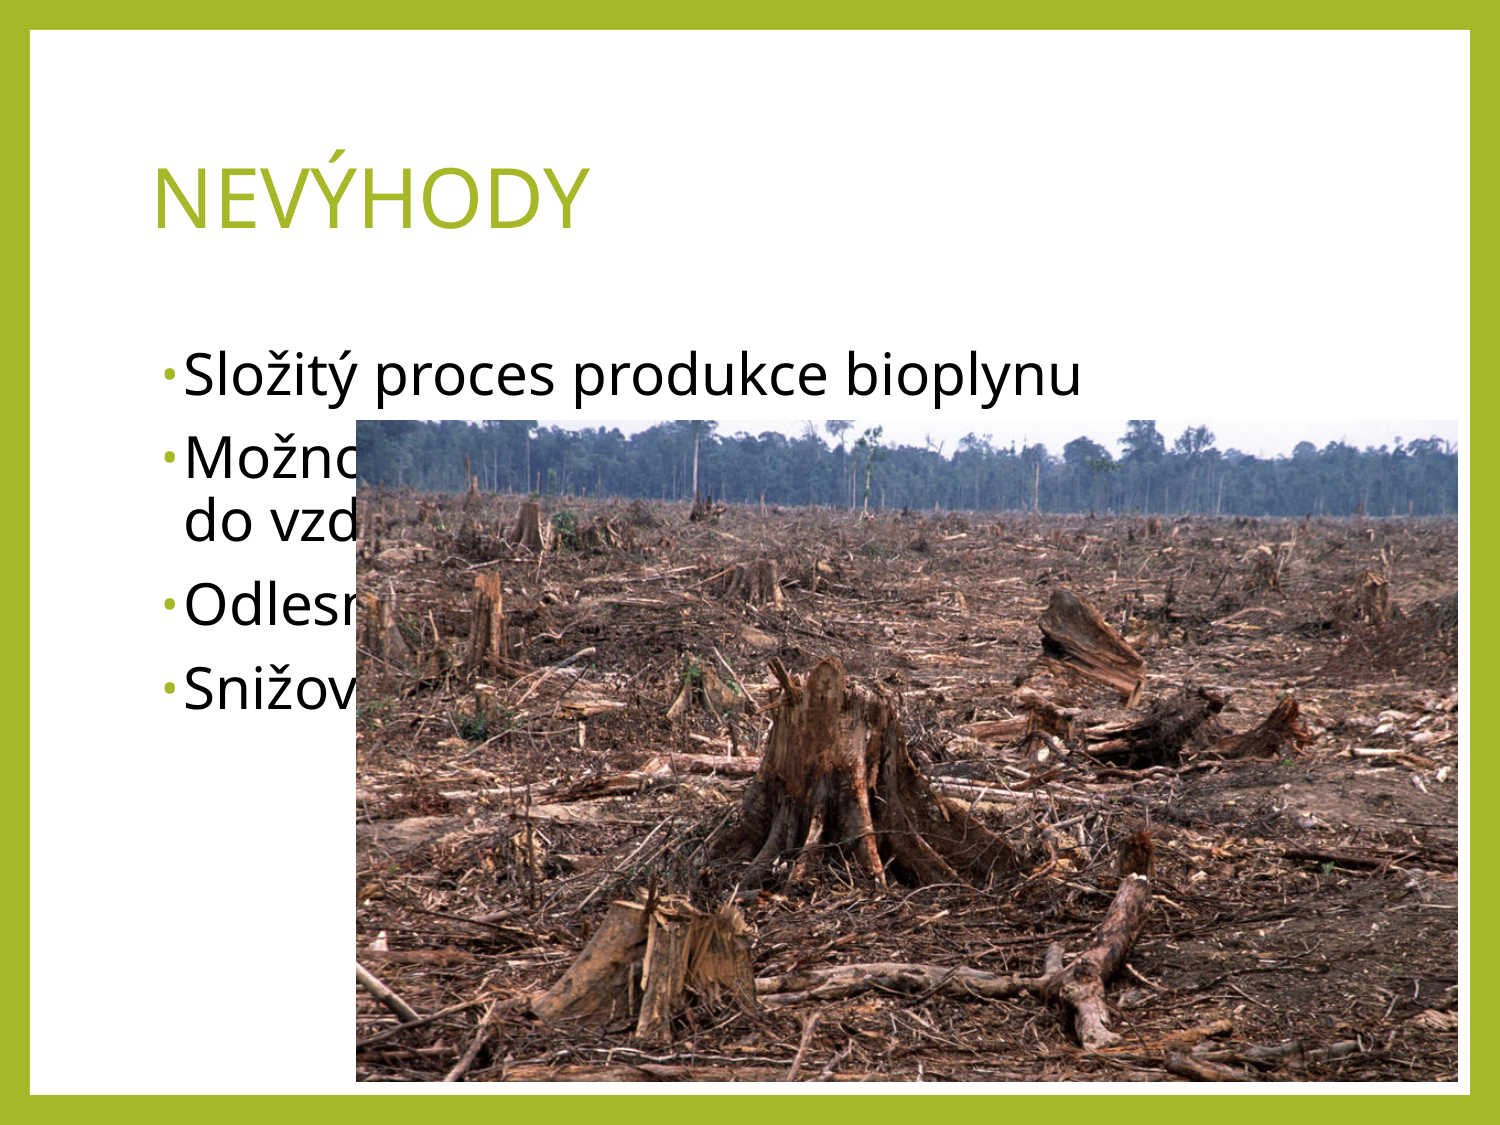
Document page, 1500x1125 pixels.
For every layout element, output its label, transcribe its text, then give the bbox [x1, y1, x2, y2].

picture [355, 420, 1459, 1083]
title Nevýhody [135, 90, 1351, 313]
list Složitý proces produkce bioplynu Možnost úniku do podzemních vod nebo do vzduchu Odlesnění Snižování kvality půdy [140, 337, 1356, 1000]
